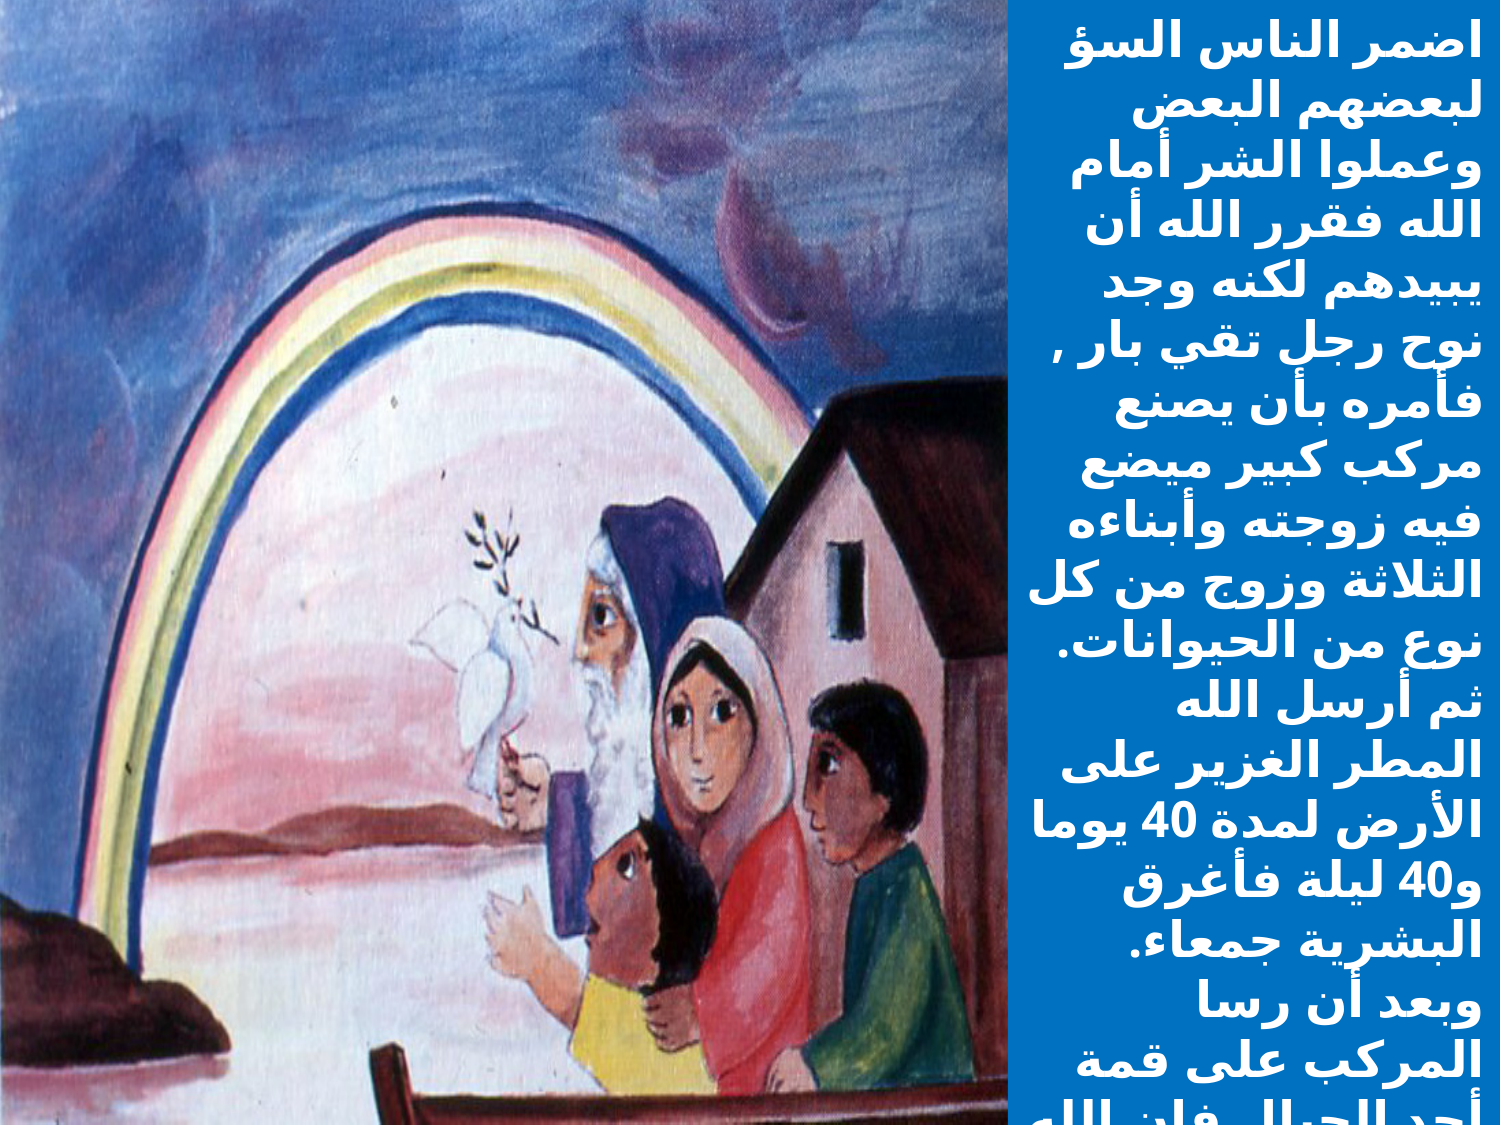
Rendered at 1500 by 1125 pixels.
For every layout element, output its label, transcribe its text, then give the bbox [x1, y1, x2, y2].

text_box اضمر الناس السؤ لبعضهم البعض وعملوا الشر أمام الله فقرر الله أن يبيدهم لكنه وجد نوح رجل تقي بار , فأمره بأن يصنع مركب كبير ميضع فيه زوجته وأبناءه الثلاثة وزوج من كل نوع من الحيوانات. ثم أرسل الله المطر الغزير على الأرض لمدة 40 يوما و40 ليلة فأغرق البشرية جمعاء. وبعد أن رسا المركب على قمة أحد الجبال فان الله أخرج نوح من السفينة ووضع قوس قزح في السماء ليتذكر وعده للبشر بأنه لن يرسل طوفان كهذا مرة أخرى على الأرض (تك 10:6) [1009, 0, 1500, 1125]
picture [0, 0, 1008, 1125]
